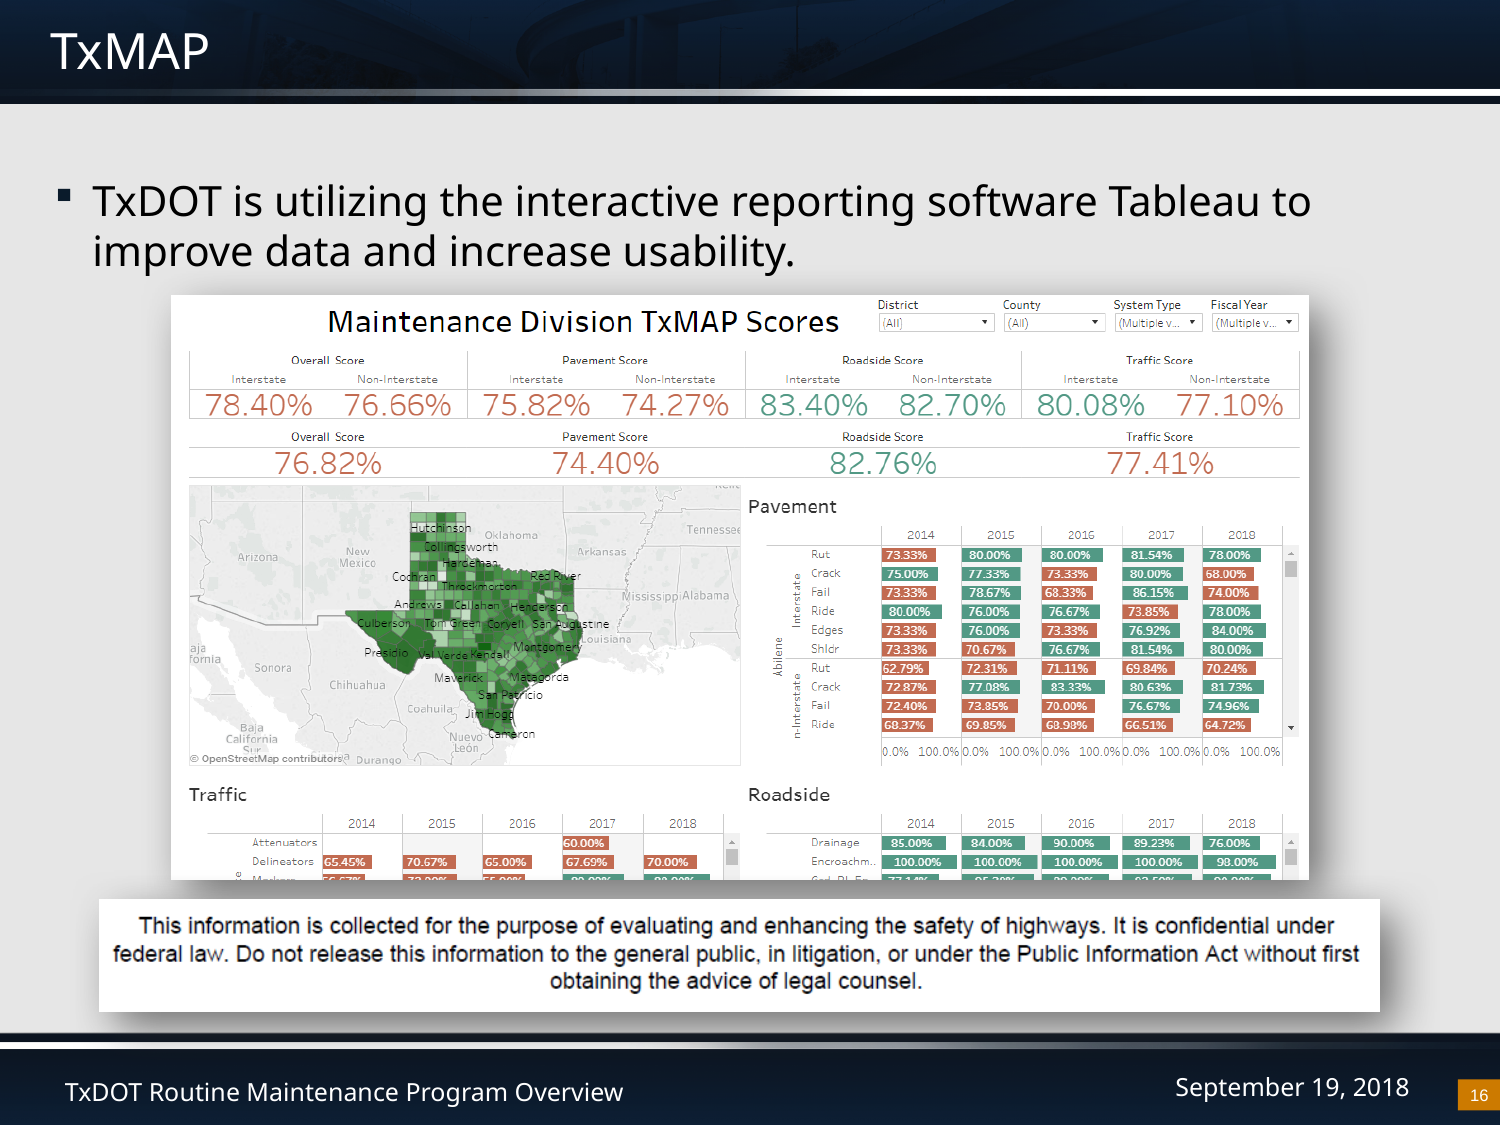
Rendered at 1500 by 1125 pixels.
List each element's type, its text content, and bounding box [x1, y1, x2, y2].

picture [99, 899, 1380, 1012]
slide_number 16 [1454, 1079, 1489, 1110]
picture [0, 0, 1500, 104]
title TxMAP [50, 12, 1421, 89]
picture [170, 294, 1309, 880]
picture [0, 1032, 1500, 1125]
list TxDOT is utilizing the interactive reporting software Tableau to improve data and increase usability. [54, 174, 1438, 1025]
